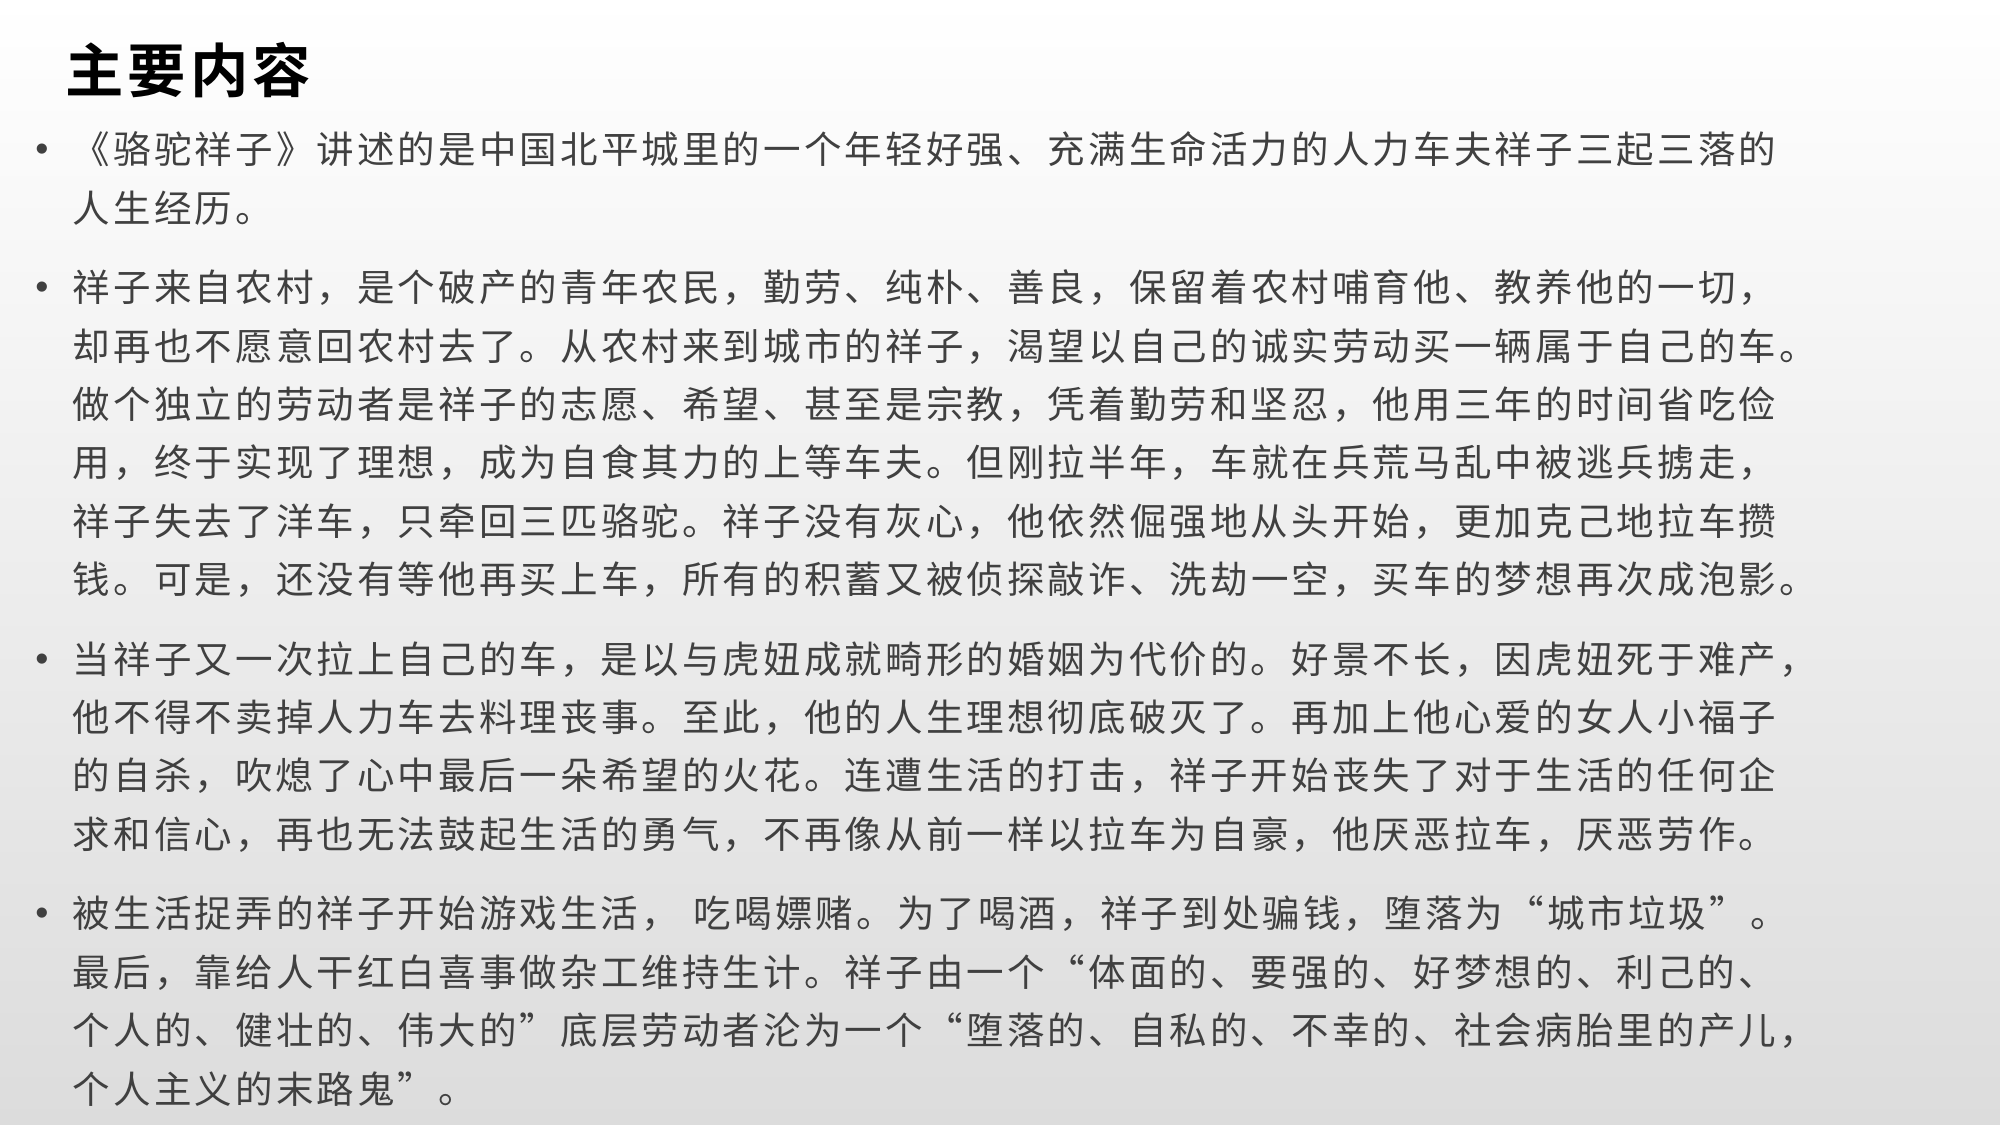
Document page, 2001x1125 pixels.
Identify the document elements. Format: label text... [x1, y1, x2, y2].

list 《骆驼祥子》讲述的是中国北平城里的一个年轻好强、充满生命活力的人力车夫祥子三起三落的人生经历。 祥子来自农村，是个破产的青年农民，勤劳、纯朴、善良，保留着农村哺育他、教养他的一切，却再也不愿意回农村去了。从农村来到城市的祥子，渴望以自己的诚实劳动买一辆属于自己的车。做个独立的劳动者是祥子的志愿、希望、甚至是宗教，凭着勤劳和坚忍，他用三年的时间省吃俭用，终于实现了理想，成为自食其力的上等车夫。但刚拉半年，车就在兵荒马乱中被逃兵掳走，祥子失去了洋车，只牵回三匹骆驼。祥子没有灰心，他依然倔强地从头开始，更加克己地拉车攒钱。可是，还没有等他再买上车，所有的积蓄又被侦探敲诈、洗劫一空，买车的梦想再次成泡影。 当祥子又一次拉上自己的车，是以与虎妞成就畸形的婚姻为代价的。好景不长，因虎妞死于难产，他不得不卖掉人力车去料理丧事。至此，他的人生理想彻底破灭了。再加上他心爱的女人小福子的自杀，吹熄了心中最后一朵希望的火花。连遭生活的打击，祥子开始丧失了对于生活的任何企求和信心，再也无法鼓起生活的勇气，不再像从前一样以拉车为自豪，他厌恶拉车，厌恶劳作。 被生活捉弄的祥子开始游戏生活， 吃喝嫖赌。为了喝酒，祥子到处骗钱，堕落为“城市垃圾”。最后，靠给人干红白喜事做杂工维持生计。祥子由一个“体面的、要强的、好梦想的、利己的、个人的、健壮的、伟大的”底层劳动者沦为一个“堕落的、自私的、不幸的、社会病胎里的产儿，个人主义的末路鬼”。 [18, 112, 1799, 940]
title 主要内容 [48, 12, 425, 112]
